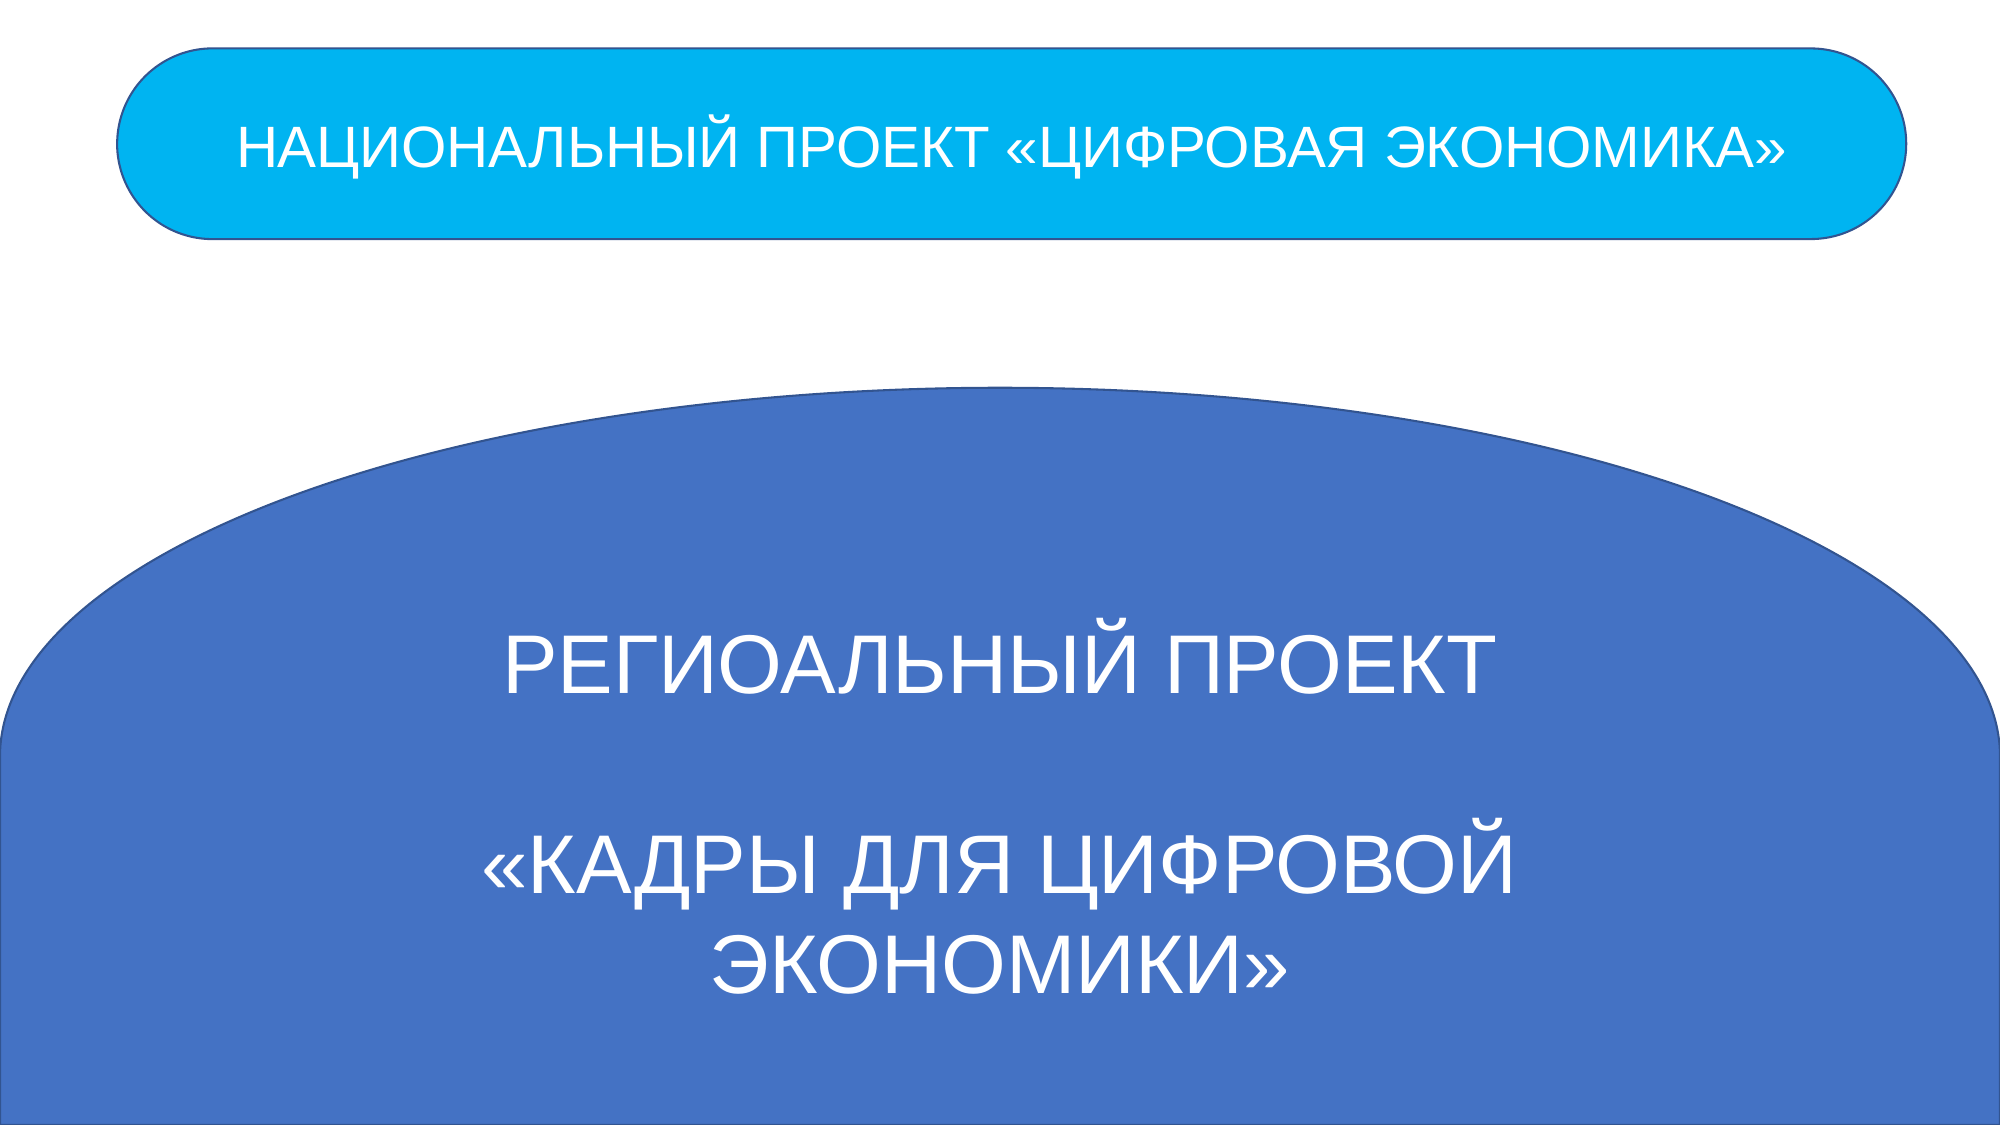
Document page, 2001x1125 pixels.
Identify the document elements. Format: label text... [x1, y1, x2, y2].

text_box НАЦИОНАЛЬНЫЙ ПРОЕКТ «ЦИФРОВАЯ ЭКОНОМИКА» [116, 47, 1908, 241]
text_box РЕГИОАЛЬНЫЙ ПРОЕКТ «КАДРЫ ДЛЯ ЦИФРОВОЙ ЭКОНОМИКИ» [0, 386, 2000, 1125]
